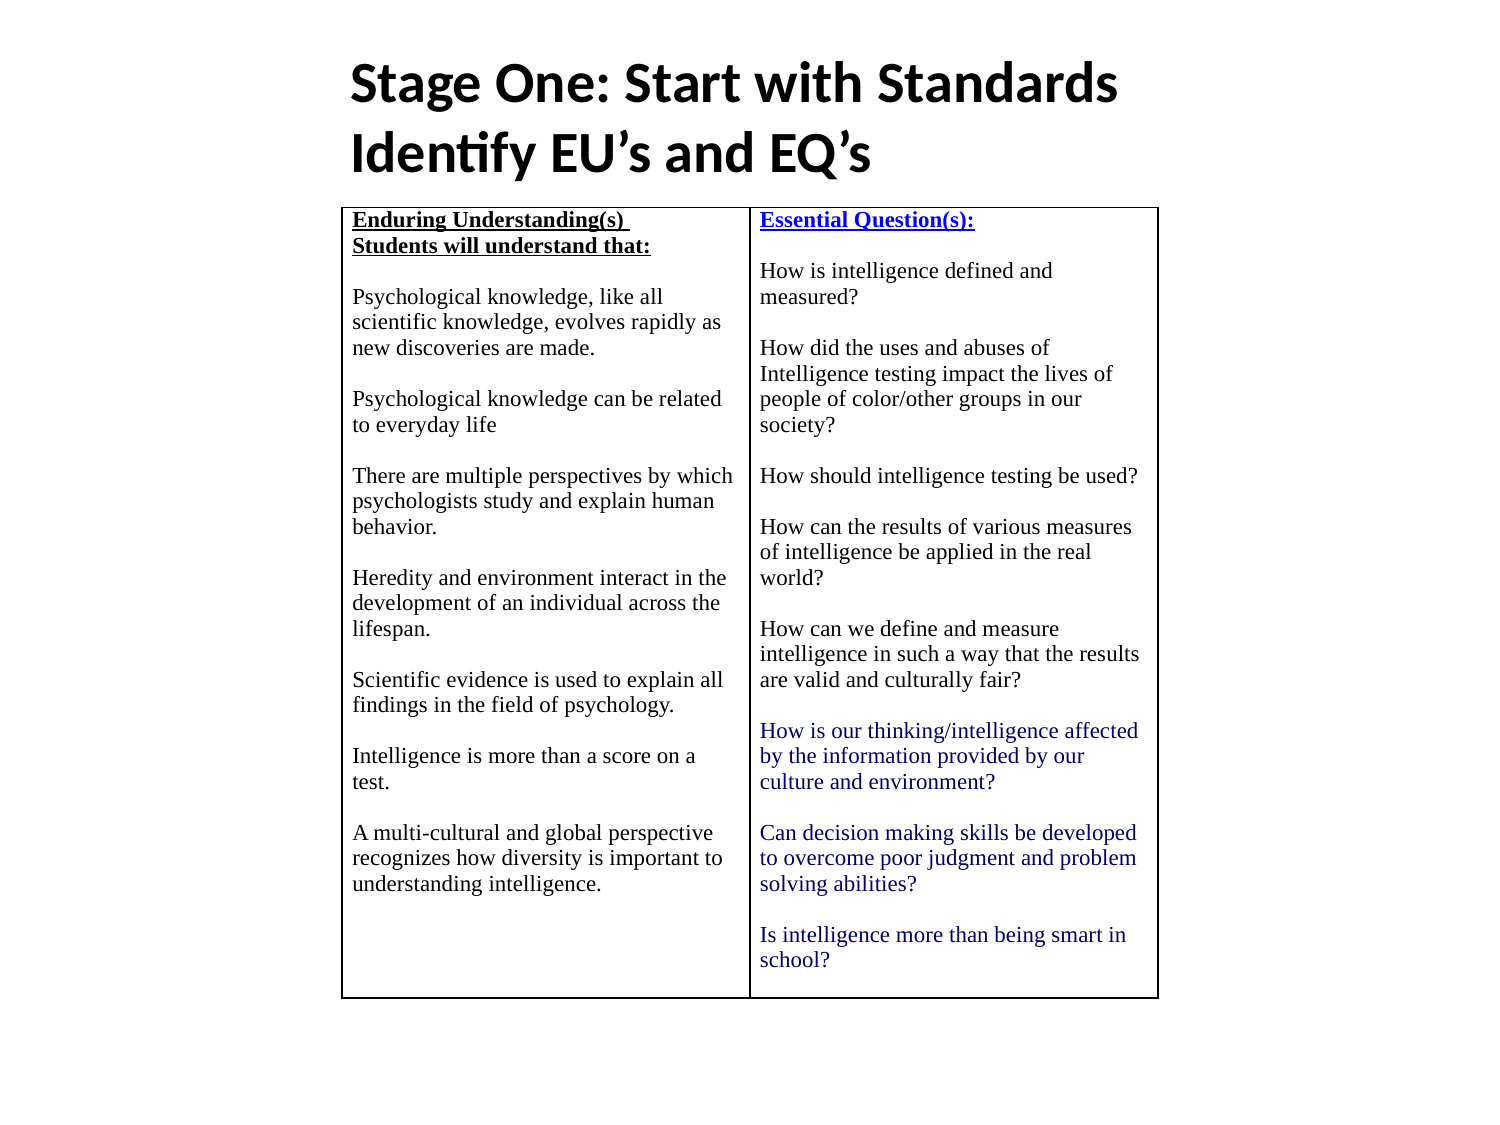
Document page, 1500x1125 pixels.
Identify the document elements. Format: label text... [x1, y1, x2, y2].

text_box Stage One: Start with Standards Identify EU’s and EQ’s [335, 37, 1148, 192]
table_header Enduring Understanding(s) Students will understand that: Psychological knowledge, like all scientific knowledge, evolves rapidly as new discoveries are made. Psychological knowledge can be related to everyday life There are multiple perspectives by which psychologists study and explain human behavior. Heredity and environment interact in the development of an individual across the lifespan. Scientific evidence is used to explain all findings in the field of psychology. Intelligence is more than a score on a test. A multi-cultural and global perspective recognizes how diversity is important to understanding intelligence. [343, 208, 749, 997]
table_header Essential Question(s): How is intelligence defined and measured? How did the uses and abuses of Intelligence testing impact the lives of people of color/other groups in our society? How should intelligence testing be used? How can the results of various measures of intelligence be applied in the real world? How can we define and measure intelligence in such a way that the results are valid and culturally fair? How is our thinking/intelligence affected by the information provided by our culture and environment? Can decision making skills be developed to overcome poor judgment and problem solving abilities? Is intelligence more than being smart in school? [751, 208, 1157, 997]
